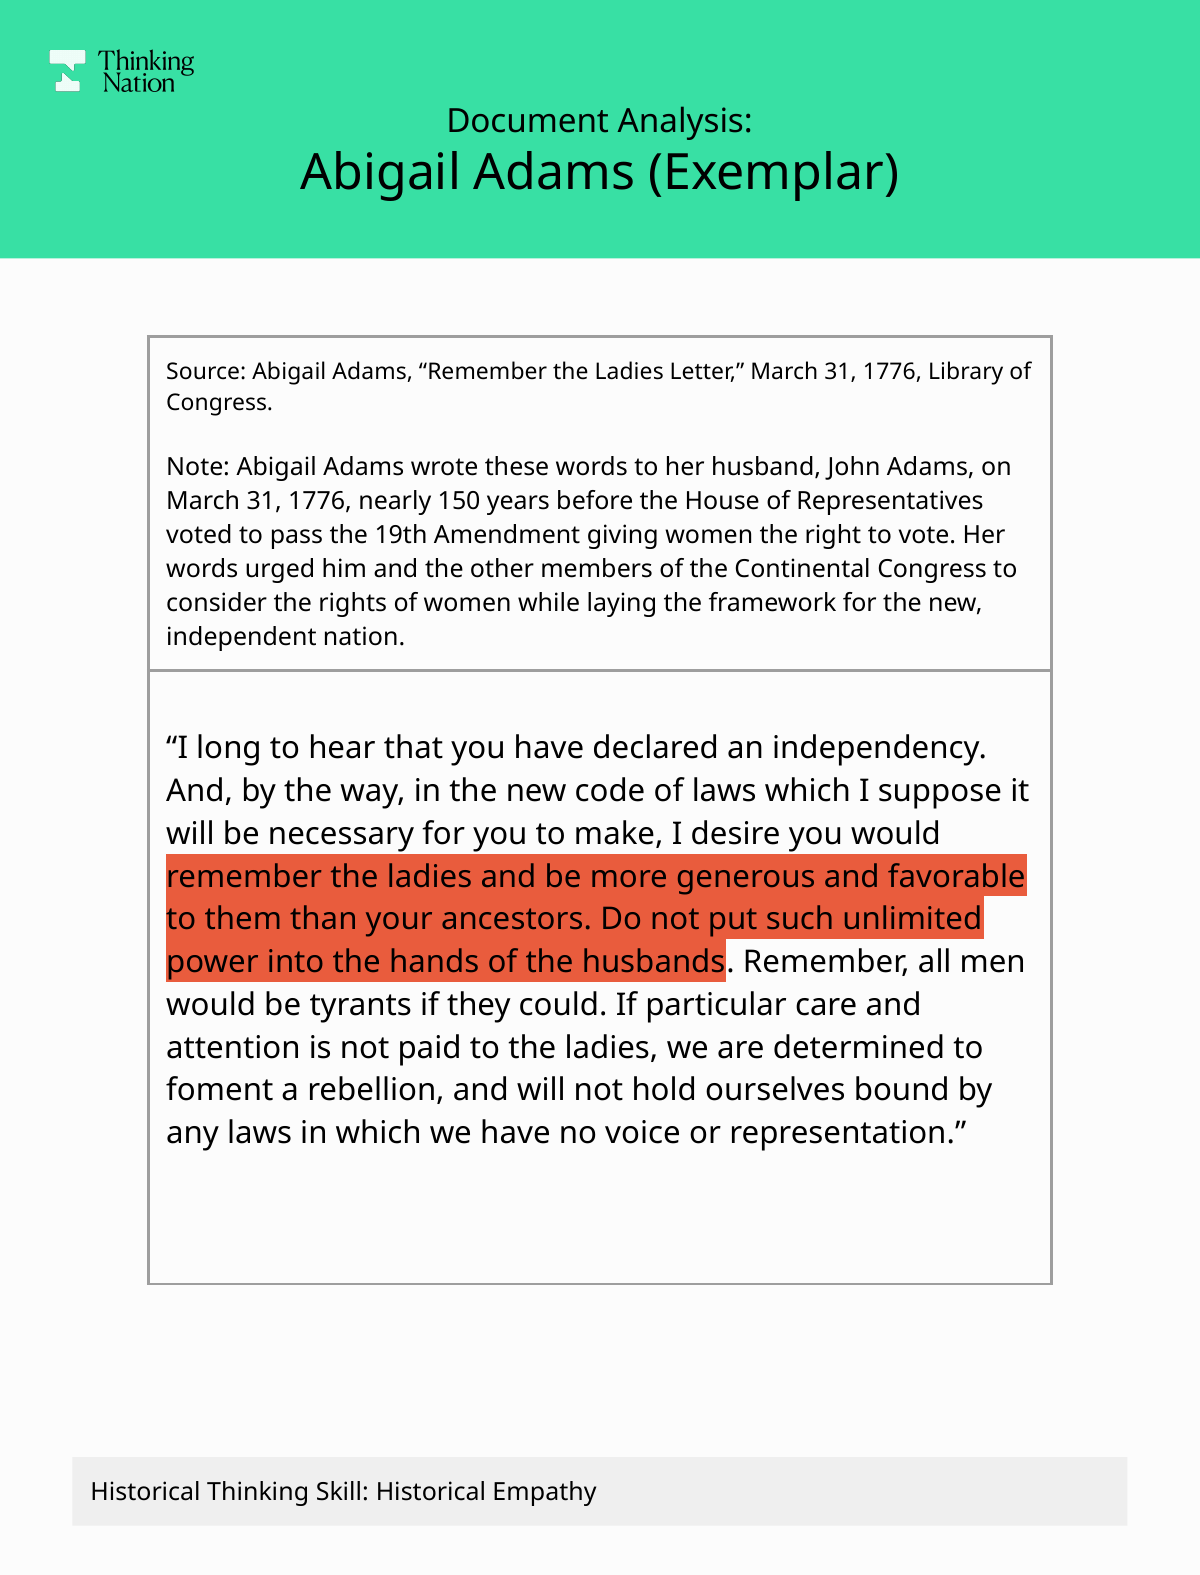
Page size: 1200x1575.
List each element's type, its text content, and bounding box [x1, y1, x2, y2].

table_cell “I long to hear that you have declared an independency. And, by the way, in the new code of laws which I suppose it will be necessary for you to make, I desire you would remember the ladies and be more generous and favorable to them than your ancestors. Do not put such unlimited power into the hands of the husbands. Remember, all men would be tyrants if they could. If particular care and attention is not paid to the ladies, we are determined to foment a rebellion, and will not hold ourselves bound by any laws in which we have no voice or representation.” [150, 672, 1050, 1283]
table_header Source: Abigail Adams, “Remember the Ladies Letter,” March 31, 1776, Library of Congress. Note: Abigail Adams wrote these words to her husband, John Adams, on March 31, 1776, nearly 150 years before the House of Representatives voted to pass the 19th Amendment giving women the right to vote. Her words urged him and the other members of the Continental Congress to consider the rights of women while laying the framework for the new, independent nation. [150, 338, 1050, 669]
picture [33, 35, 199, 105]
text_box Document Analysis: Abigail Adams (Exemplar) [0, 0, 1200, 259]
text_box Historical Thinking Skill: Historical Empathy [72, 1457, 1128, 1526]
